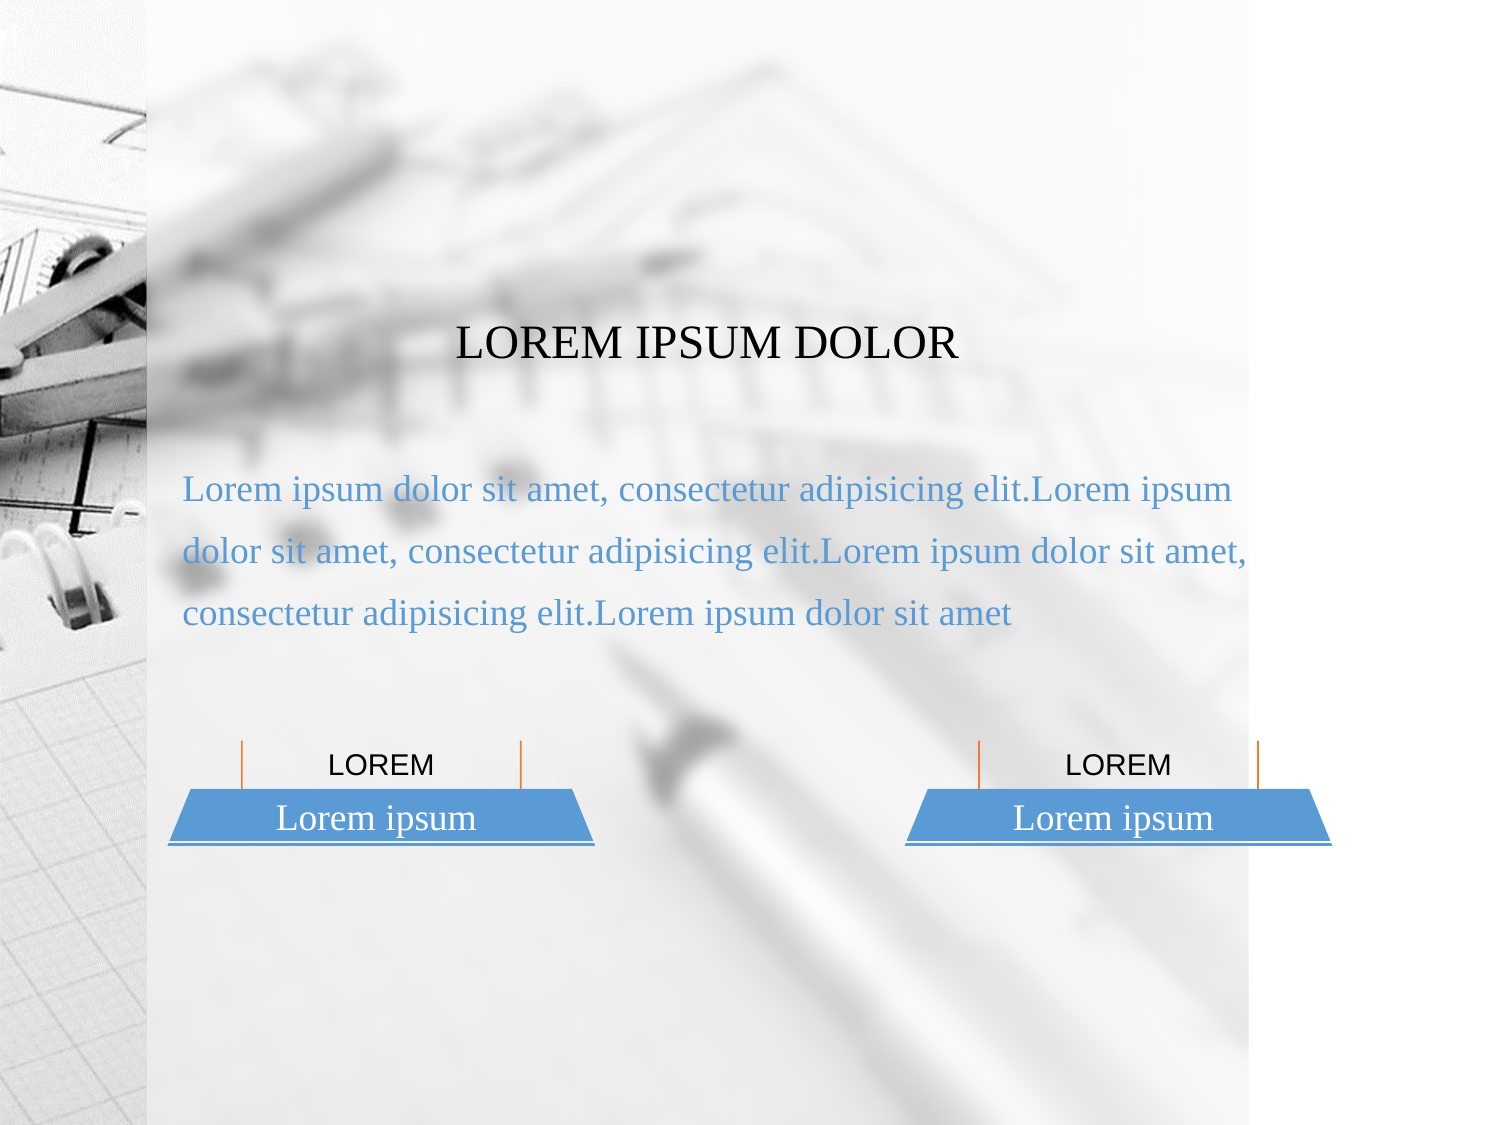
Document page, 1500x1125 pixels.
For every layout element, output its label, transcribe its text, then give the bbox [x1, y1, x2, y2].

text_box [904, 740, 1333, 846]
text_box Lorem ipsum dolor sit amet, consectetur adipisicing elit.Lorem ipsum dolor sit amet, consectetur adipisicing elit.Lorem ipsum dolor sit amet, consectetur adipisicing elit.Lorem ipsum dolor sit amet [167, 439, 1333, 660]
text_box LOREM IPSUM DOLOR [440, 281, 1060, 377]
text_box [167, 740, 596, 846]
picture [0, 0, 147, 1125]
